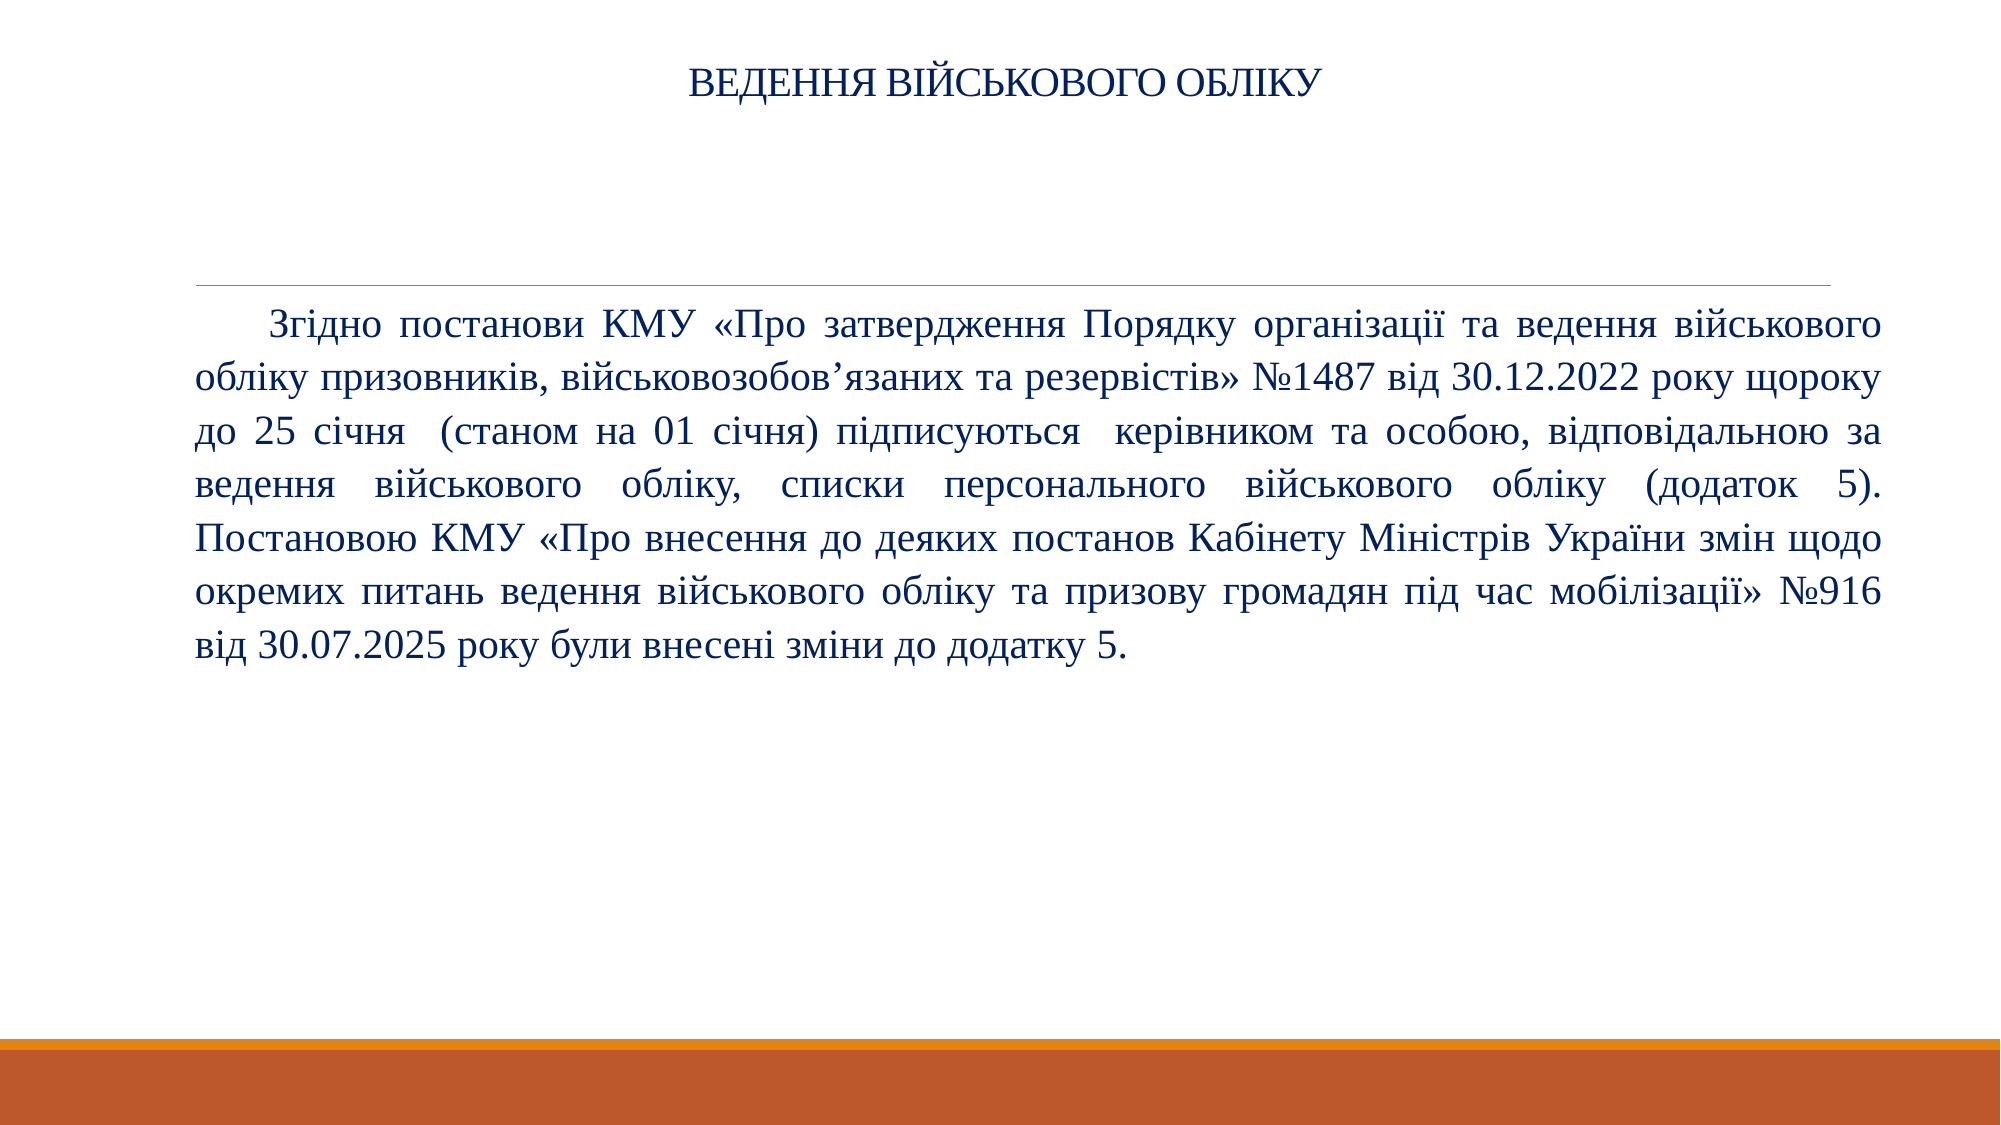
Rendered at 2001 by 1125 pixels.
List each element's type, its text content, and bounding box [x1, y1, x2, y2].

text_box Згідно постанови КМУ «Про затвердження Порядку організації та ведення військового обліку призовників, військовозобов’язаних та резервістів» №1487 від 30.12.2022 року щороку до 25 січня (станом на 01 січня) підписуються керівником та особою, відповідальною за ведення військового обліку, списки персонального військового обліку (додаток 5). Постановою КМУ «Про внесення до деяких постанов Кабінету Міністрів України змін щодо окремих питань ведення військового обліку та призову громадян під час мобілізації» №916 від 30.07.2025 року були внесені зміни до додатку 5. [179, 284, 1898, 674]
title ВЕДЕННЯ ВІЙСЬКОВОГО ОБЛІКУ [180, 47, 1830, 113]
